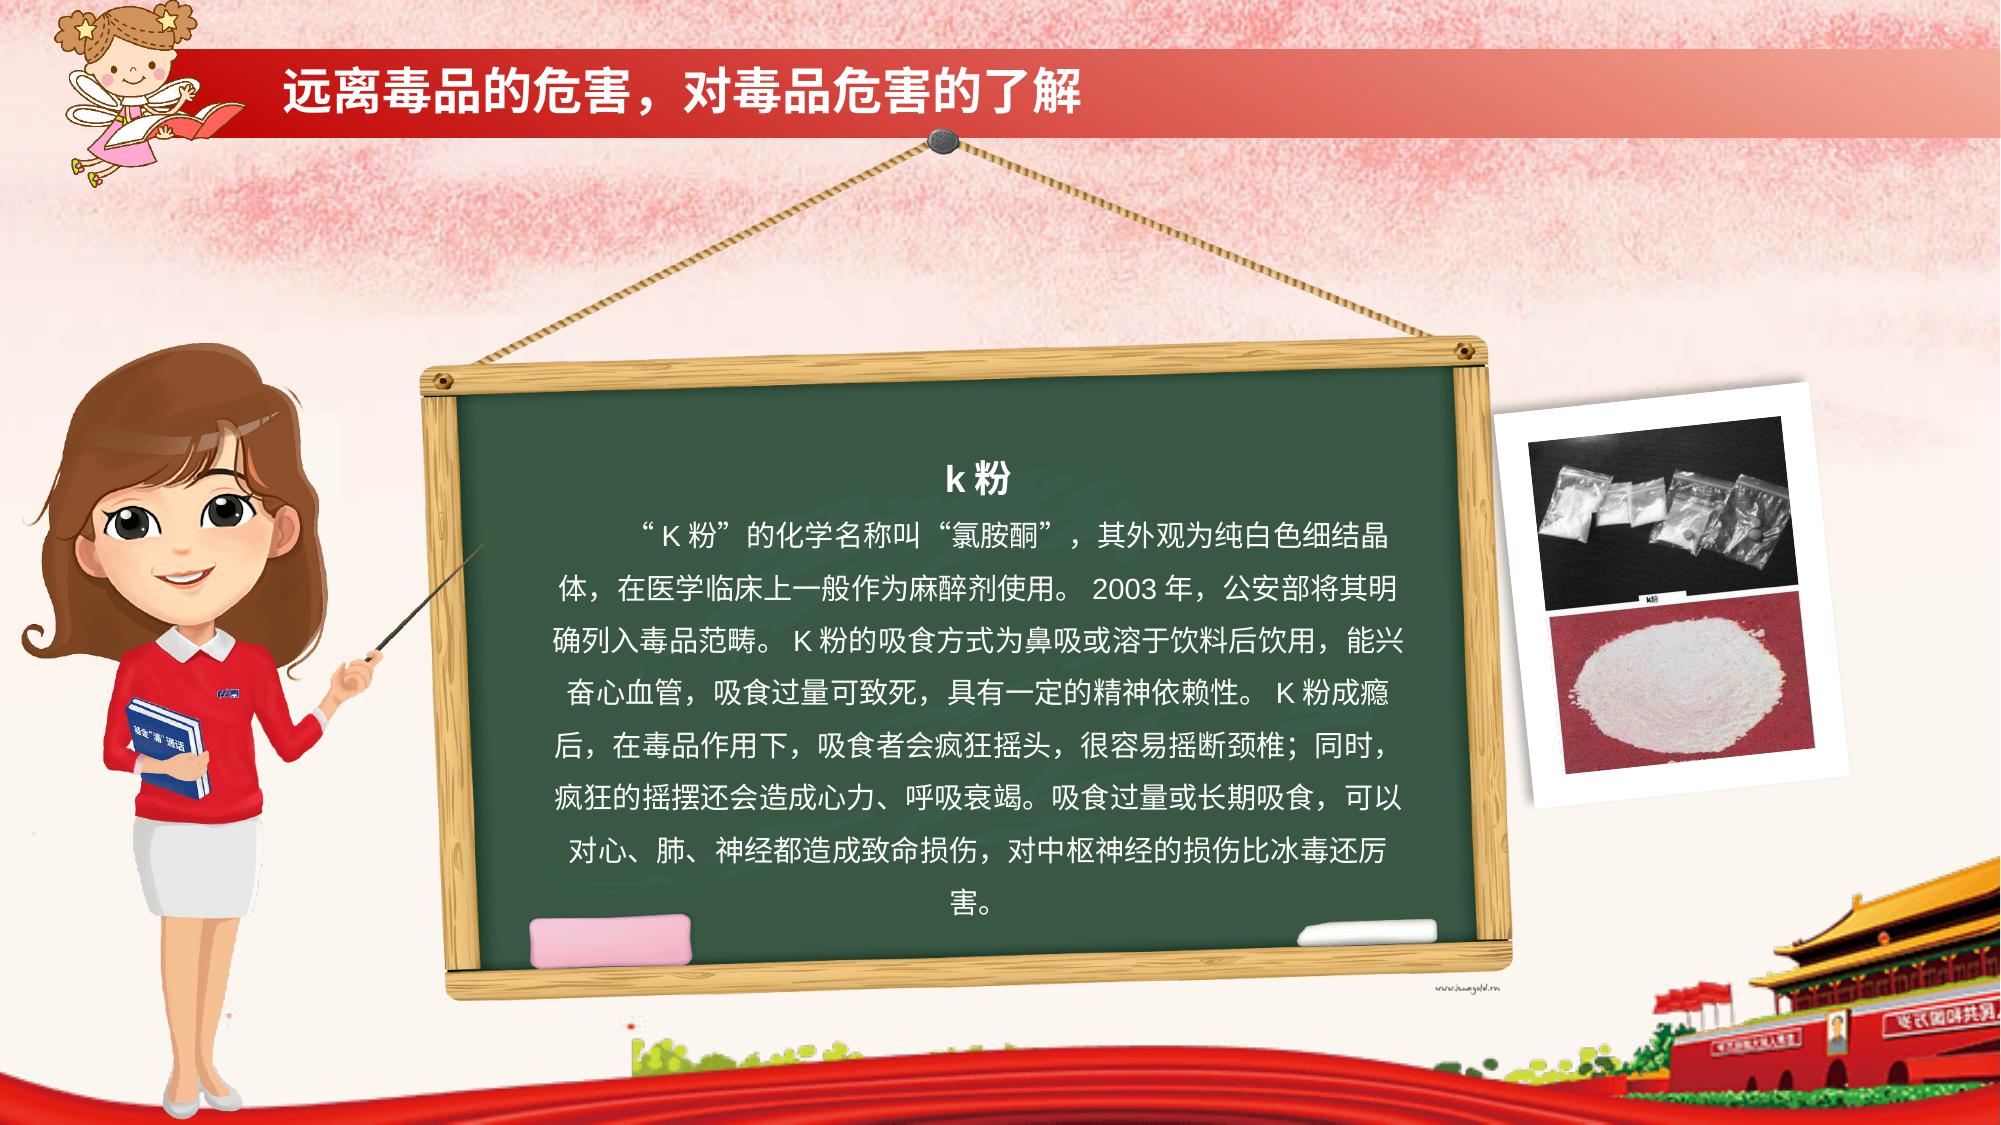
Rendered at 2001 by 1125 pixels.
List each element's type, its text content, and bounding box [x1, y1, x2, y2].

picture [0, 0, 2001, 1125]
text_box 远离毒品的危害，对毒品危害的了解 [195, 52, 1170, 128]
